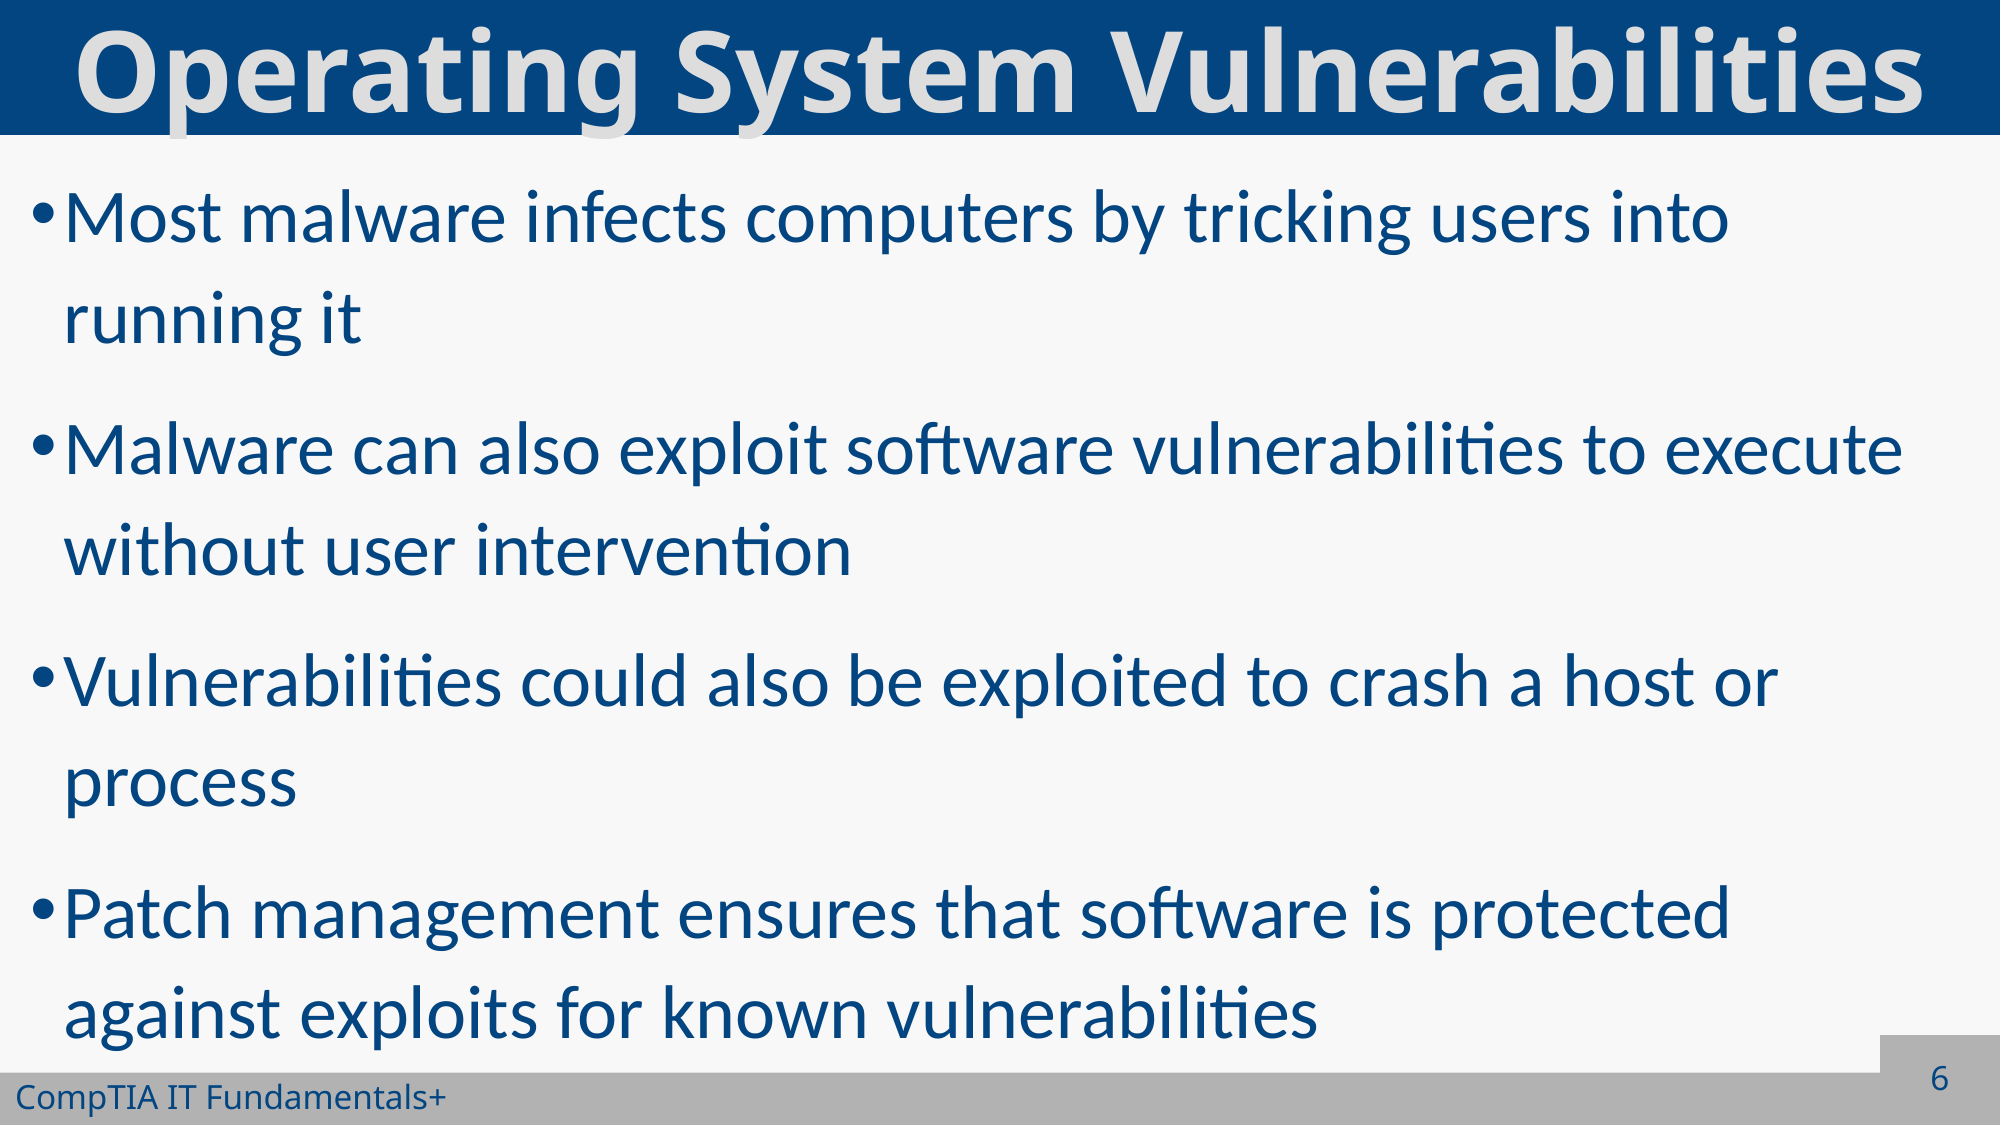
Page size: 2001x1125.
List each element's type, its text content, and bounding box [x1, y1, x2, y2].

list Most malware infects computers by tricking users into running it Malware can also exploit software vulnerabilities to execute without user intervention Vulnerabilities could also be exploited to crash a host or process Patch management ensures that software is protected against exploits for known vulnerabilities [15, 149, 1980, 1065]
footer CompTIA IT Fundamentals+ [0, 1072, 1880, 1125]
slide_number 6 [1880, 1035, 2000, 1125]
title Operating System Vulnerabilities [0, 0, 2000, 135]
